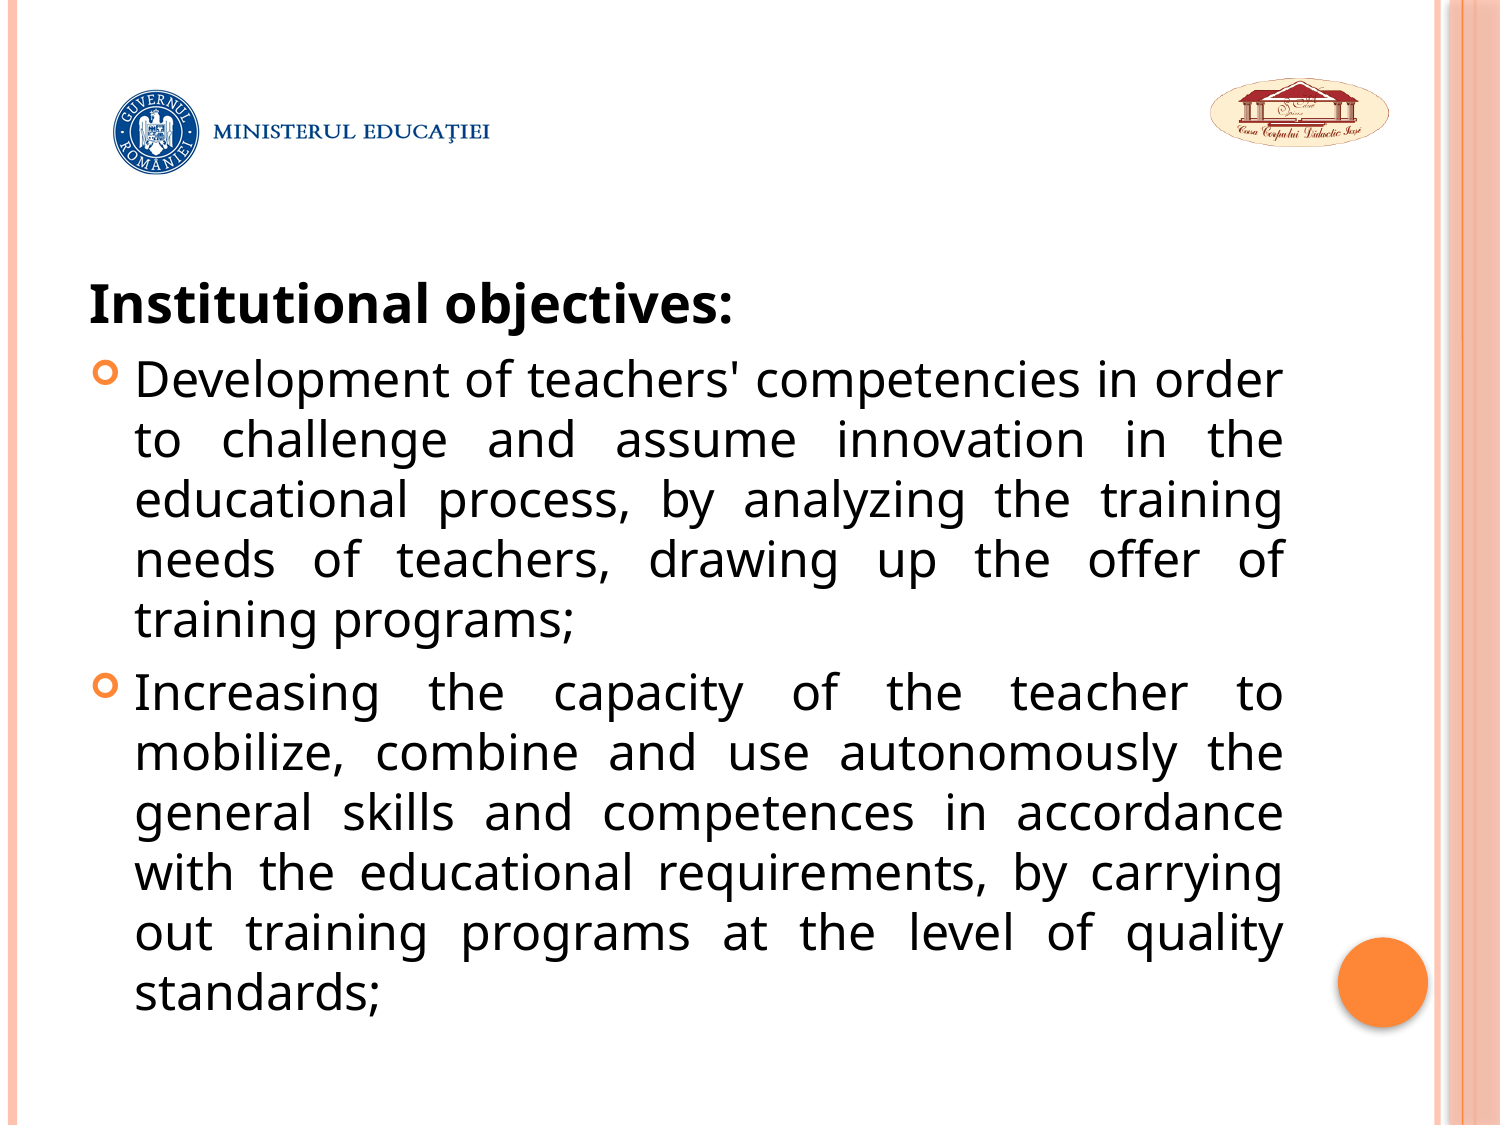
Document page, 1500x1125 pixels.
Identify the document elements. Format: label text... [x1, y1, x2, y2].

picture [111, 89, 491, 175]
picture [1210, 77, 1391, 148]
list Institutional objectives: Development of teachers' competencies in order to challenge and assume innovation in the educational process, by analyzing the training needs of teachers, drawing up the offer of training programs; Increasing the capacity of the teacher to mobilize, combine and use autonomously the general skills and competences in accordance with the educational requirements, by carrying out training programs at the level of quality standards; [75, 262, 1300, 1062]
